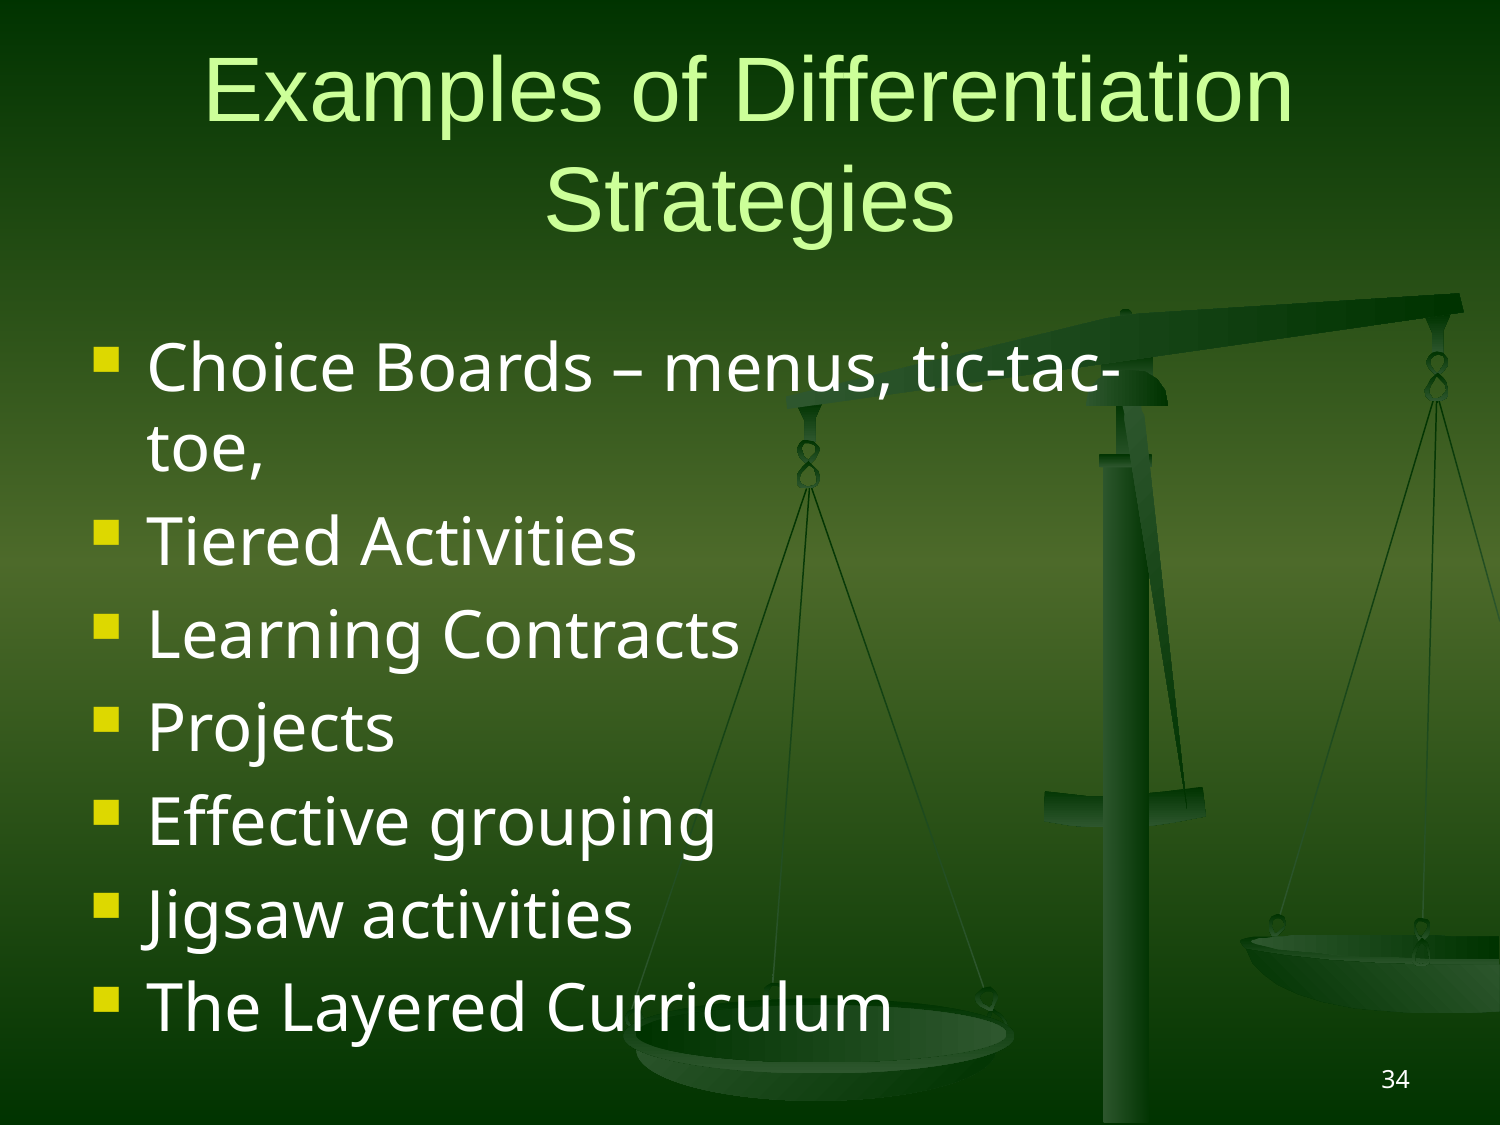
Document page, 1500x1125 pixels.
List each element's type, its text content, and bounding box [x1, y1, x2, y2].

title Examples of Differentiation Strategies [74, 45, 1426, 234]
list Choice Boards – menus, tic-tac-toe, Tiered Activities Learning Contracts Projects Effective grouping Jigsaw activities The Layered Curriculum [74, 317, 1226, 1026]
slide_number 34 [1074, 1029, 1426, 1106]
